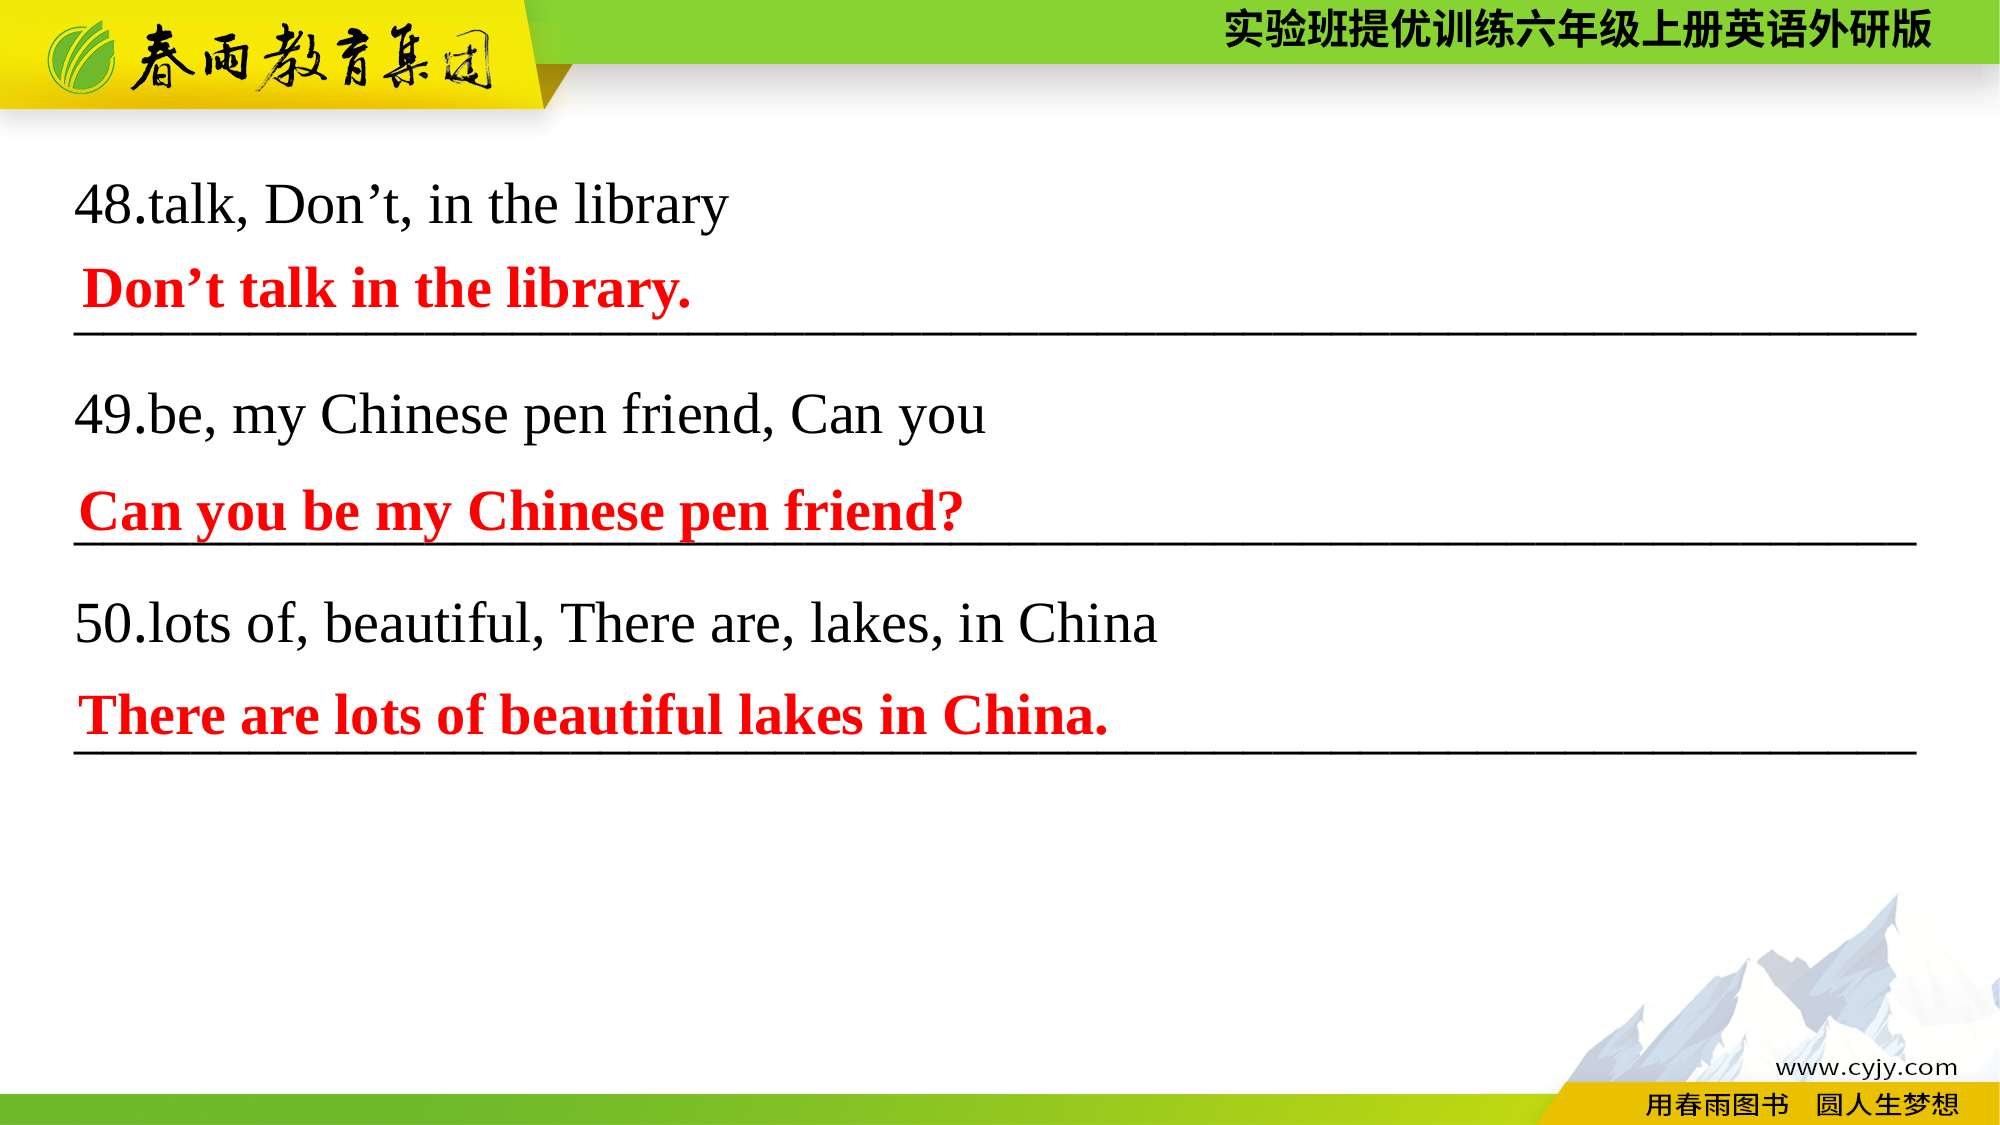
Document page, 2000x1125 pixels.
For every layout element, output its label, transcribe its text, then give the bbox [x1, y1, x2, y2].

list 48.talk, Don’t, in the library _______________________________________________________________ 49.be, my Chinese pen friend, Can you _______________________________________________________________ 50.lots of, beautiful, There are, lakes, in China _______________________________________________________________ [59, 122, 1944, 774]
picture [0, 0, 2000, 1125]
text_box Can you be my Chinese pen friend? [64, 429, 982, 550]
text_box There are lots of beautiful lakes in China. [63, 668, 1332, 754]
text_box Don’t talk in the library. [67, 241, 708, 326]
